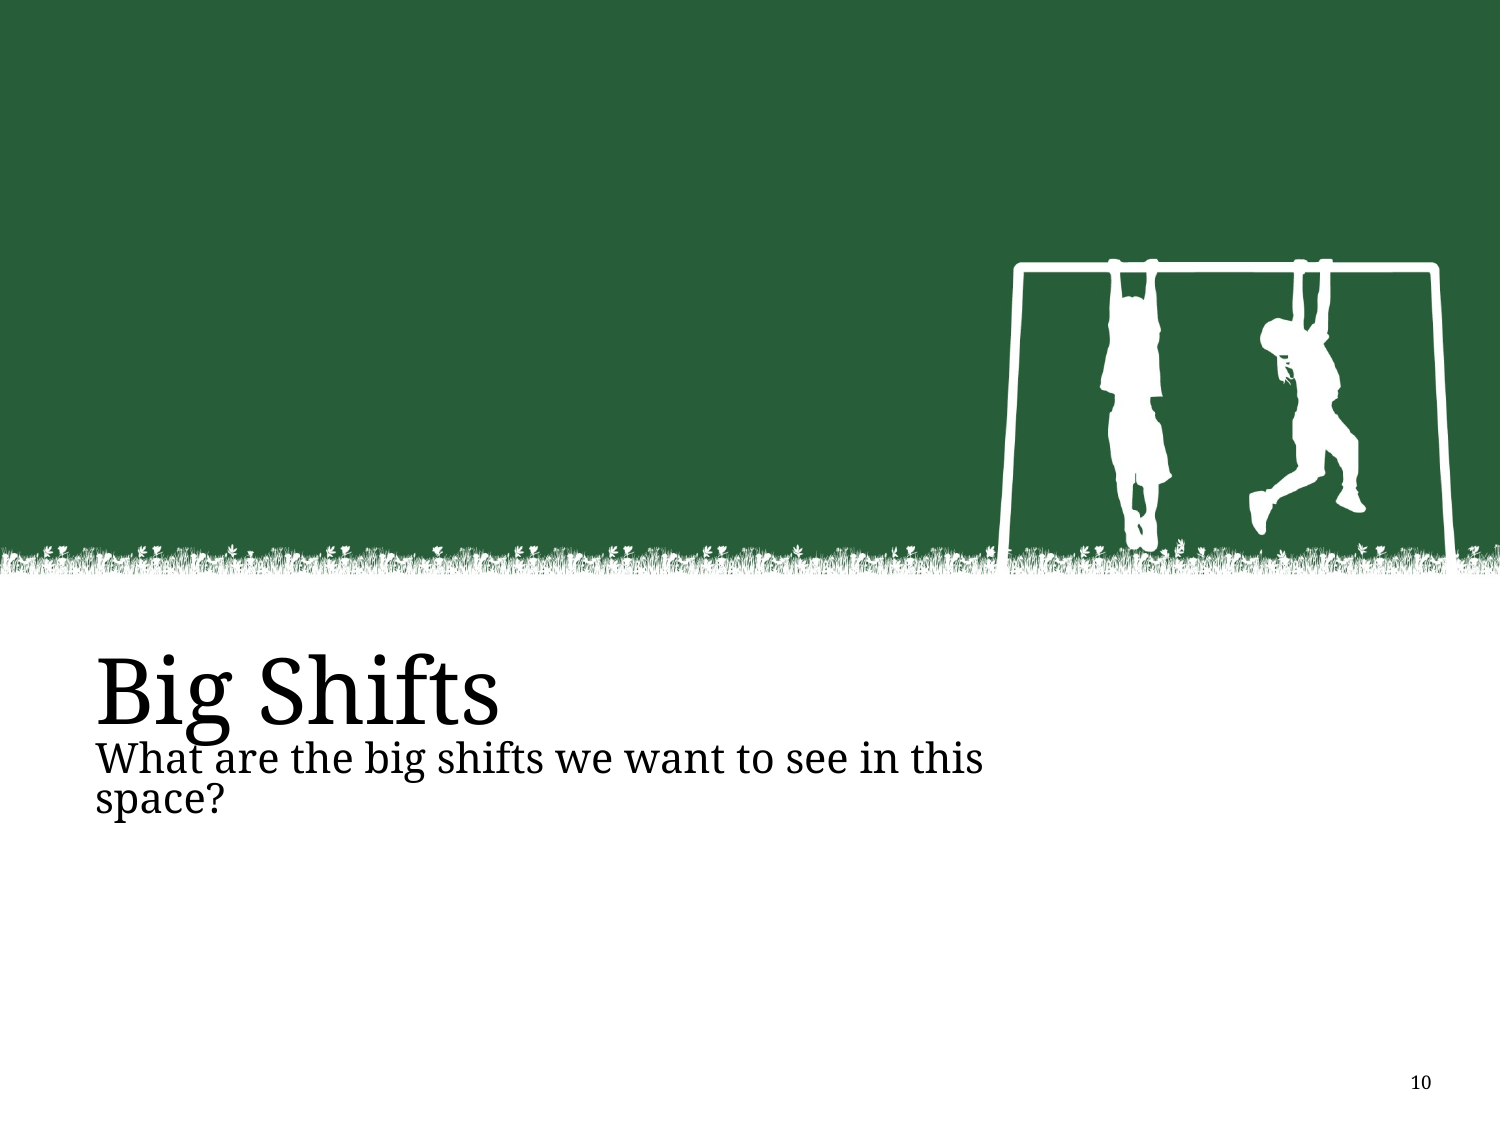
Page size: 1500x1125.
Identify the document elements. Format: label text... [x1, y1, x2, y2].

slide_number 10 [1409, 1072, 1433, 1095]
picture [0, 0, 1500, 1125]
title Big Shifts What are the big shifts we want to see in this space? [94, 653, 1100, 1009]
